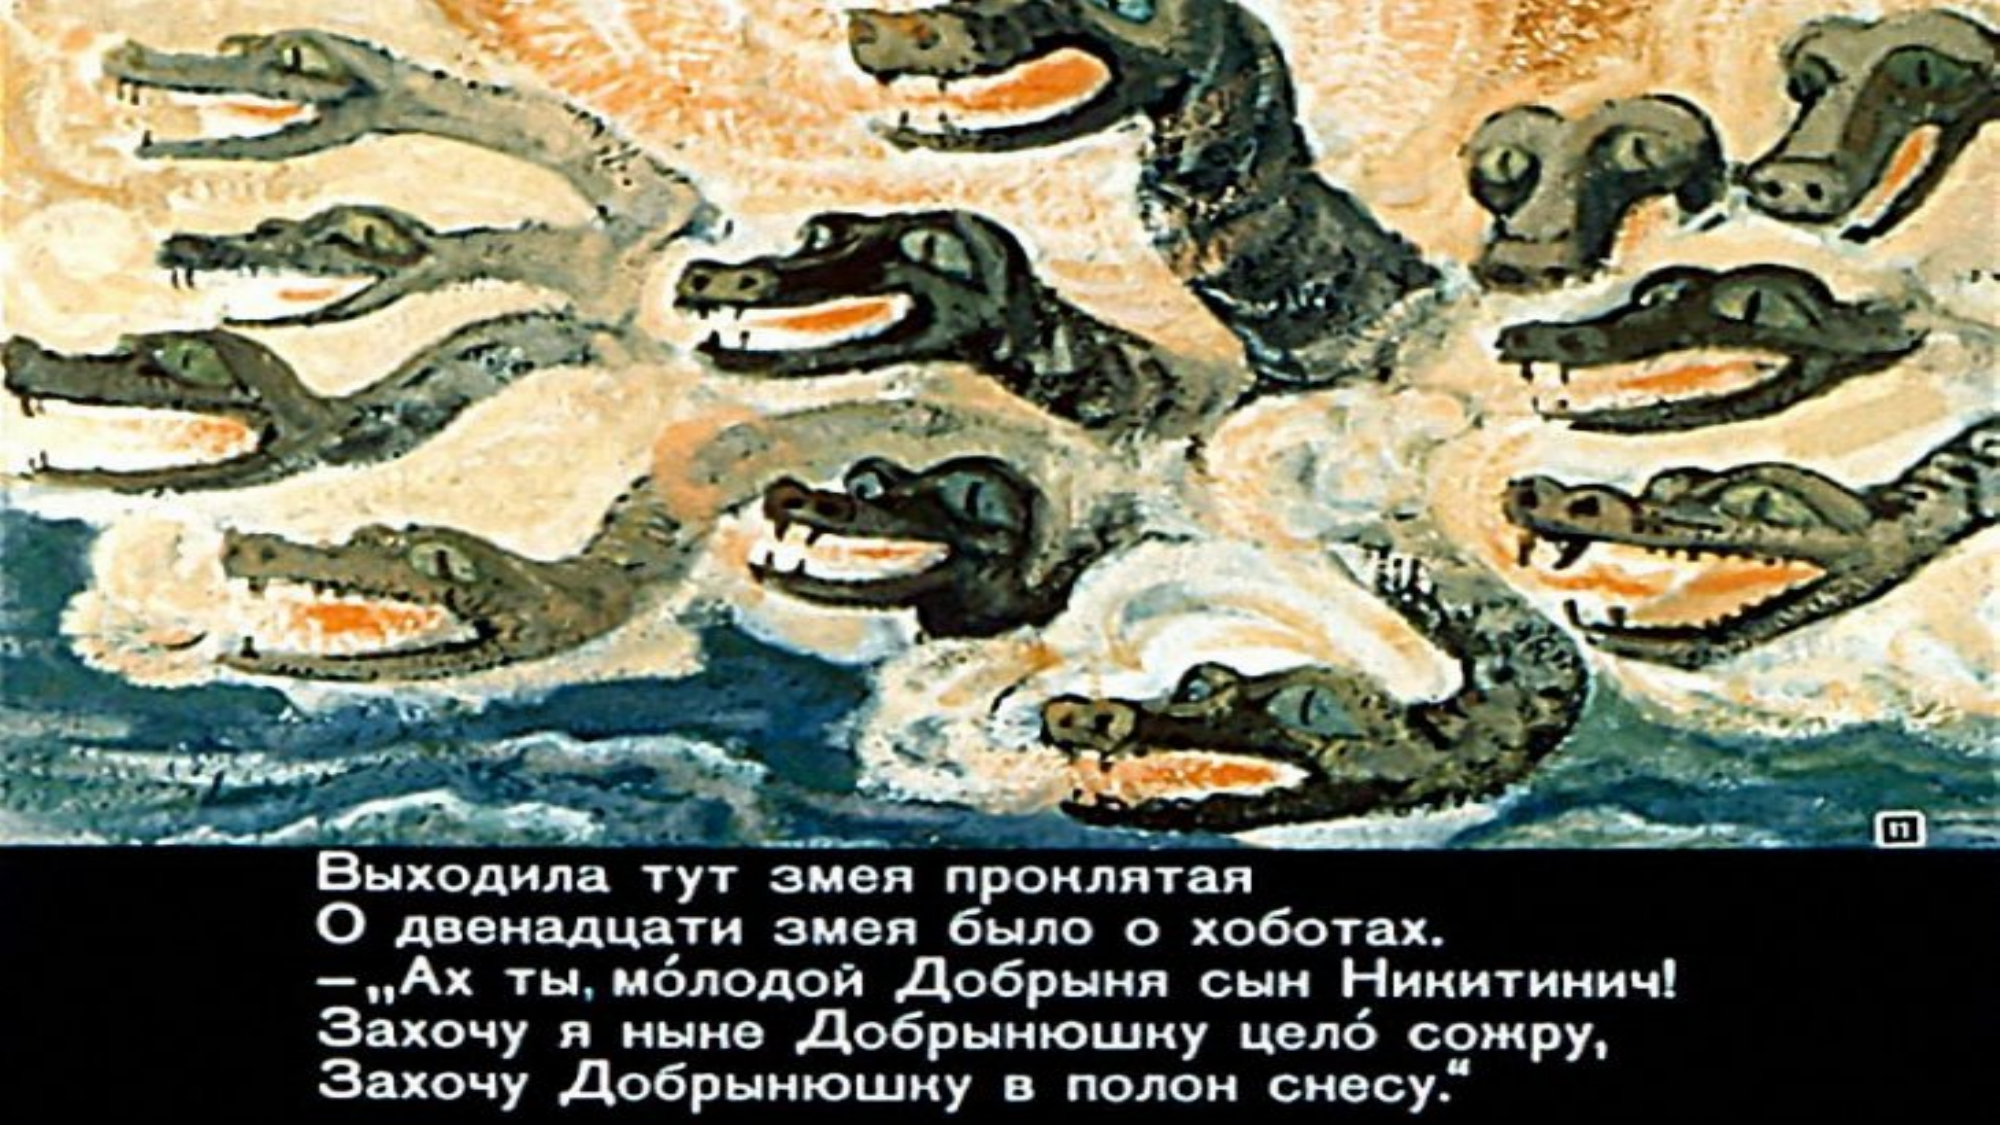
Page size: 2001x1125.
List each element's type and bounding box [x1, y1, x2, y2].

list [0, 0, 2000, 1125]
